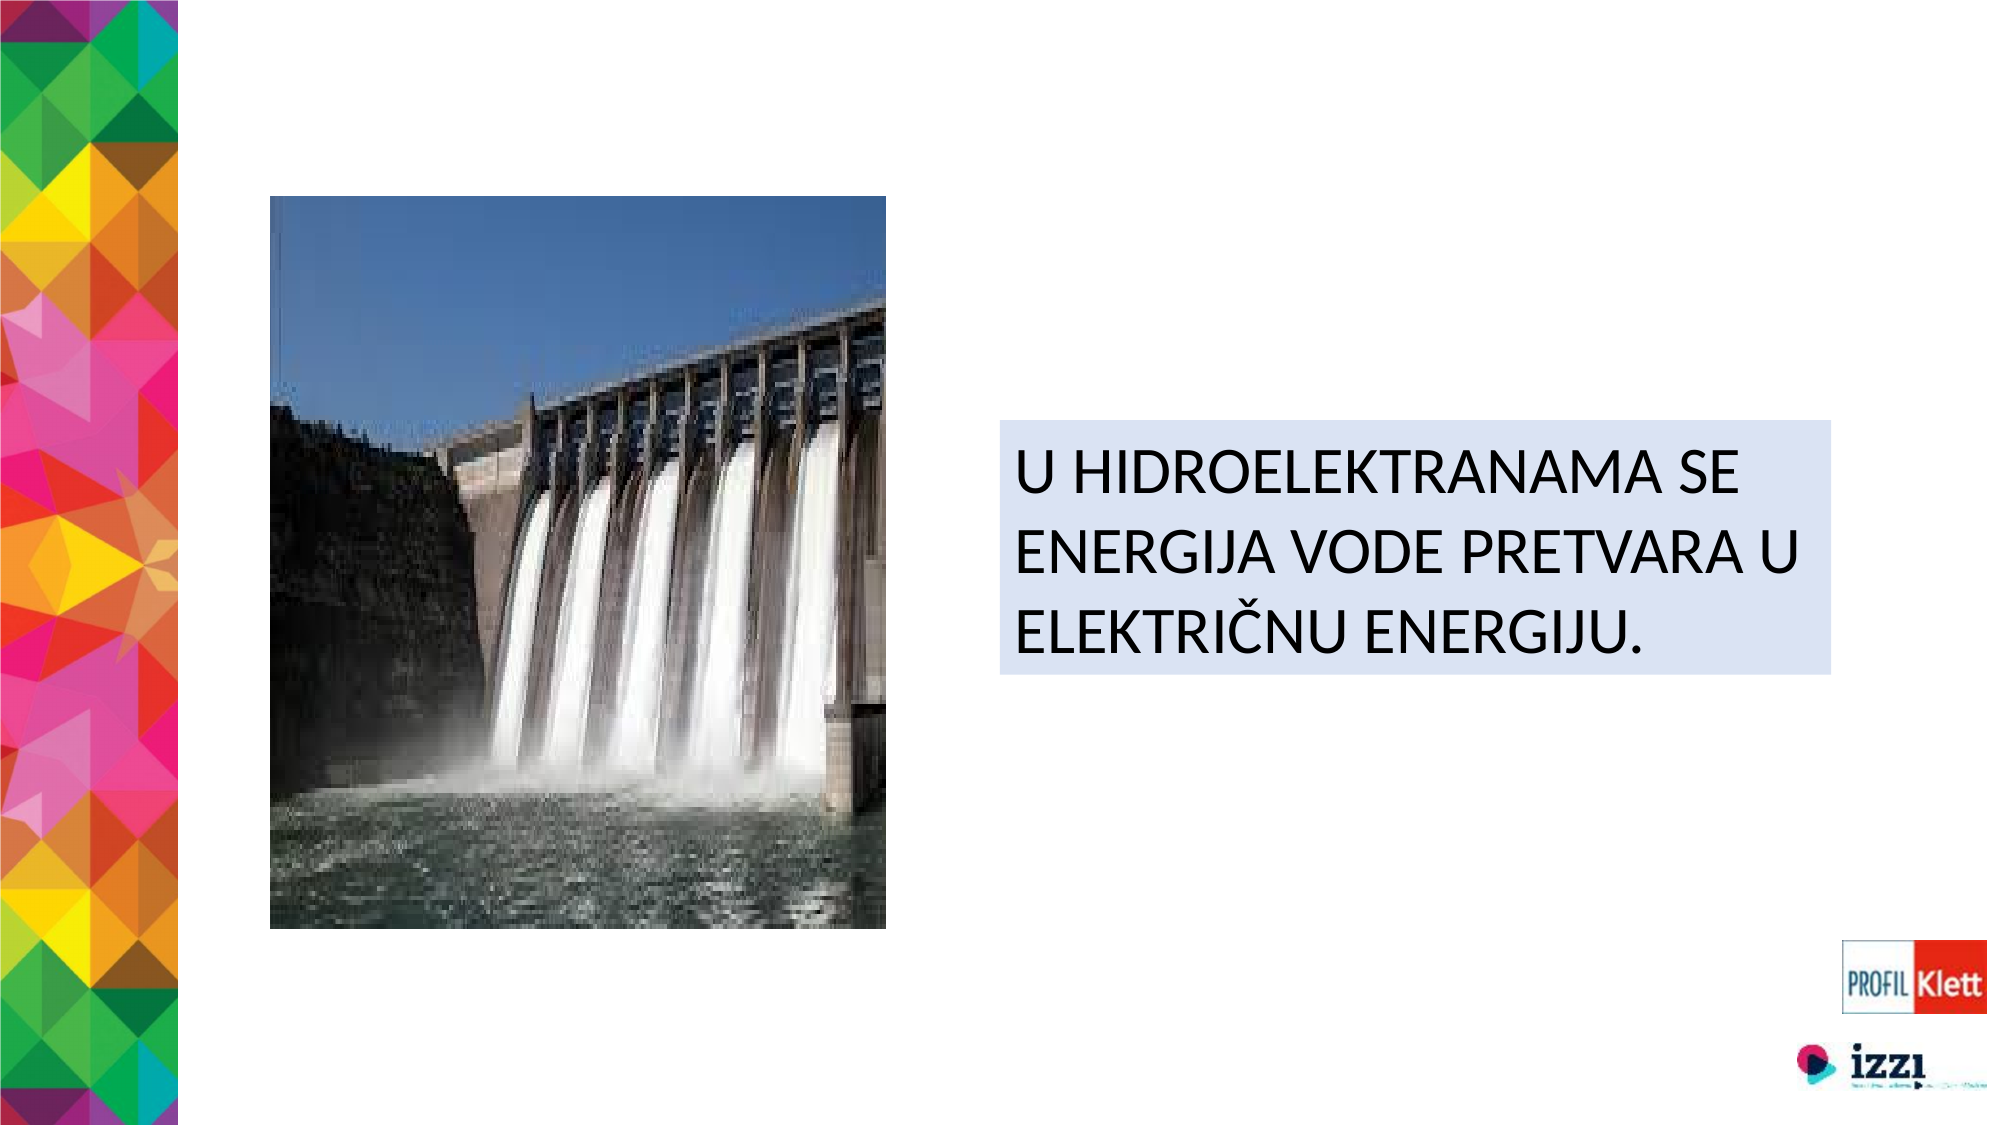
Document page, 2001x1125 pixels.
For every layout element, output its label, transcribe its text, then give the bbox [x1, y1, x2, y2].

picture [1842, 940, 1987, 1014]
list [270, 196, 886, 929]
picture [1797, 1042, 1987, 1091]
picture [1, 2, 178, 1124]
text_box U HIDROELEKTRANAMA SE ENERGIJA VODE PRETVARA U ELEKTRIČNU ENERGIJU. [999, 420, 1832, 675]
